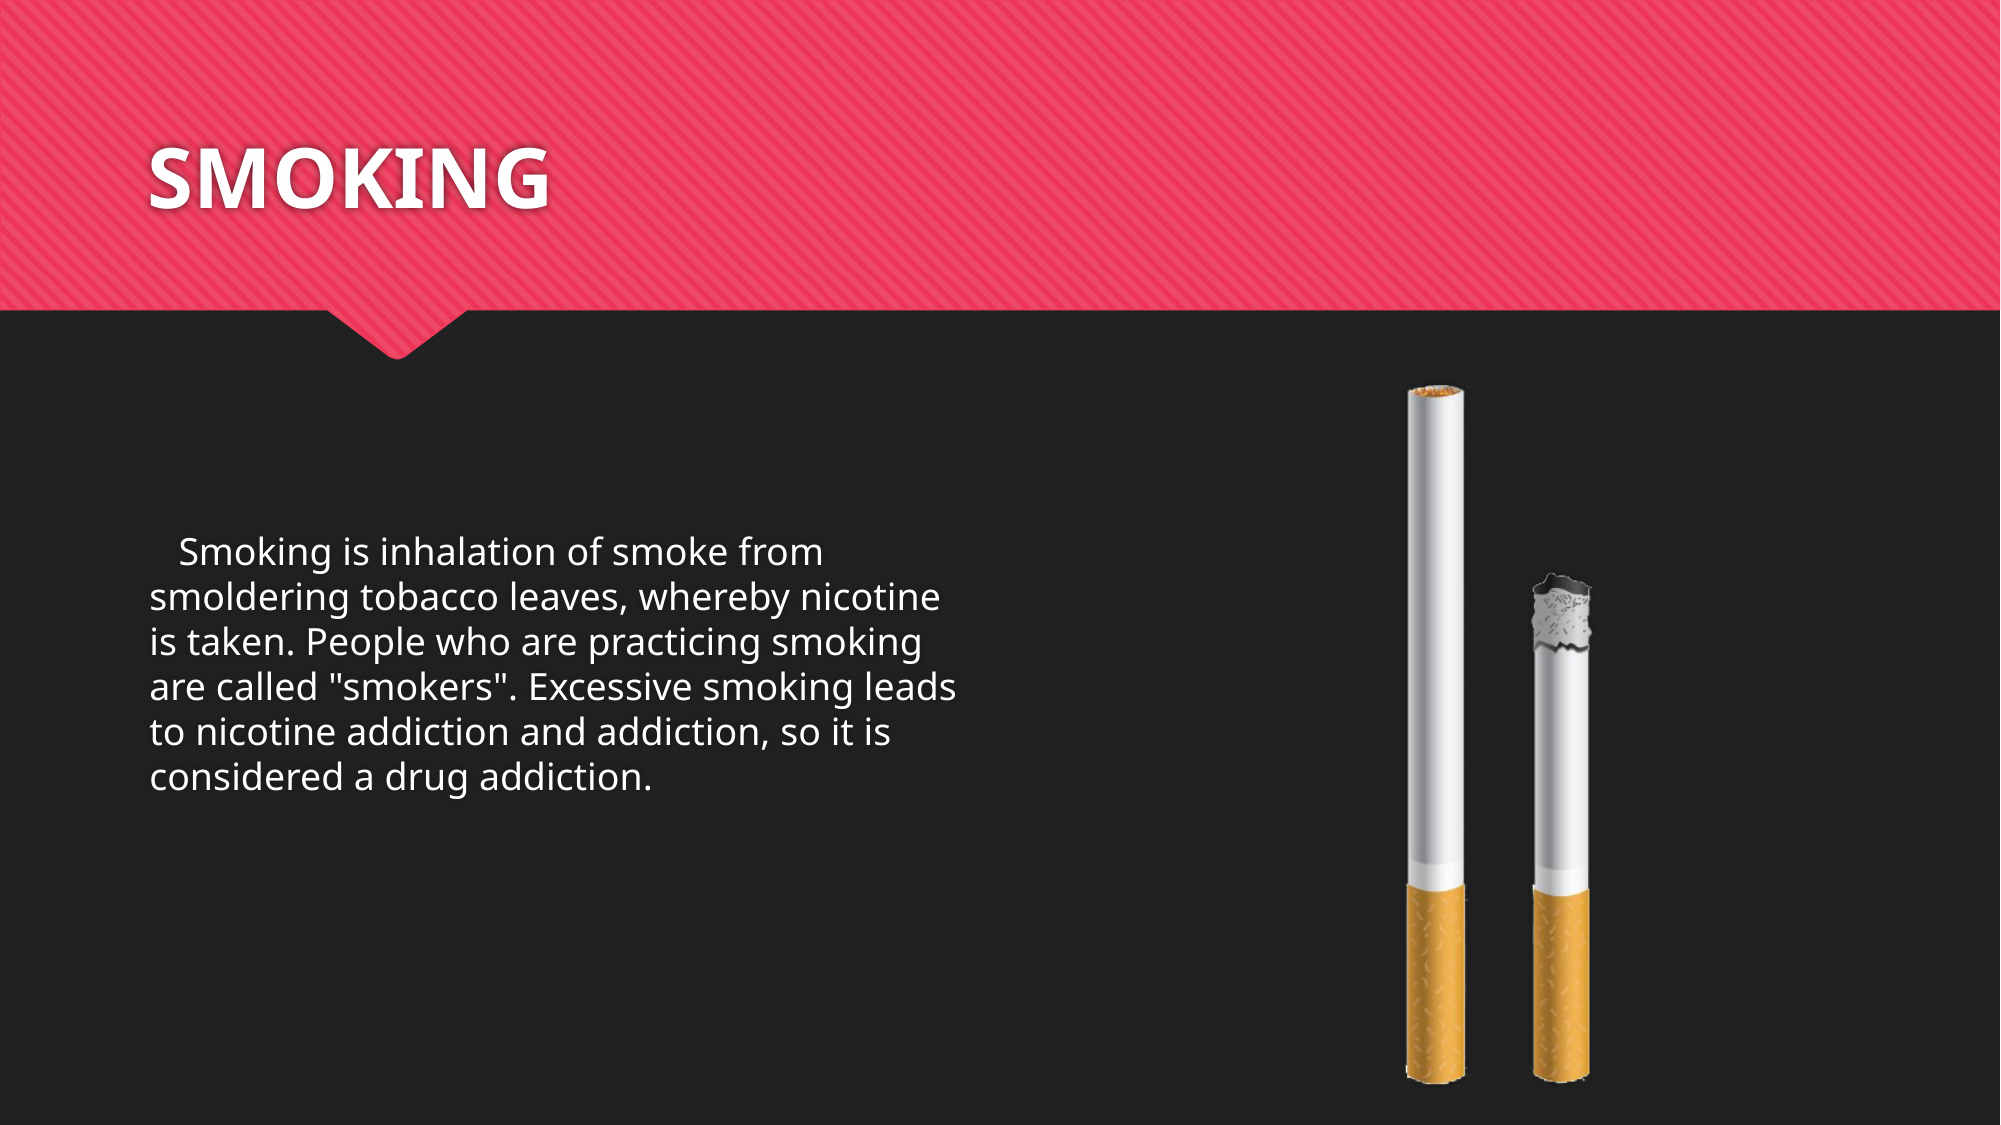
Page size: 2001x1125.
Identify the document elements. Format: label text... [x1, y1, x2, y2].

title SMOKING [132, 73, 1868, 233]
list Smoking is inhalation of smoke from smoldering tobacco leaves, whereby nicotine is taken. People who are practicing smoking are called "smokers". Excessive smoking leads to nicotine addiction and addiction, so it is considered a drug addiction. [134, 364, 985, 962]
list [1362, 364, 1646, 1104]
